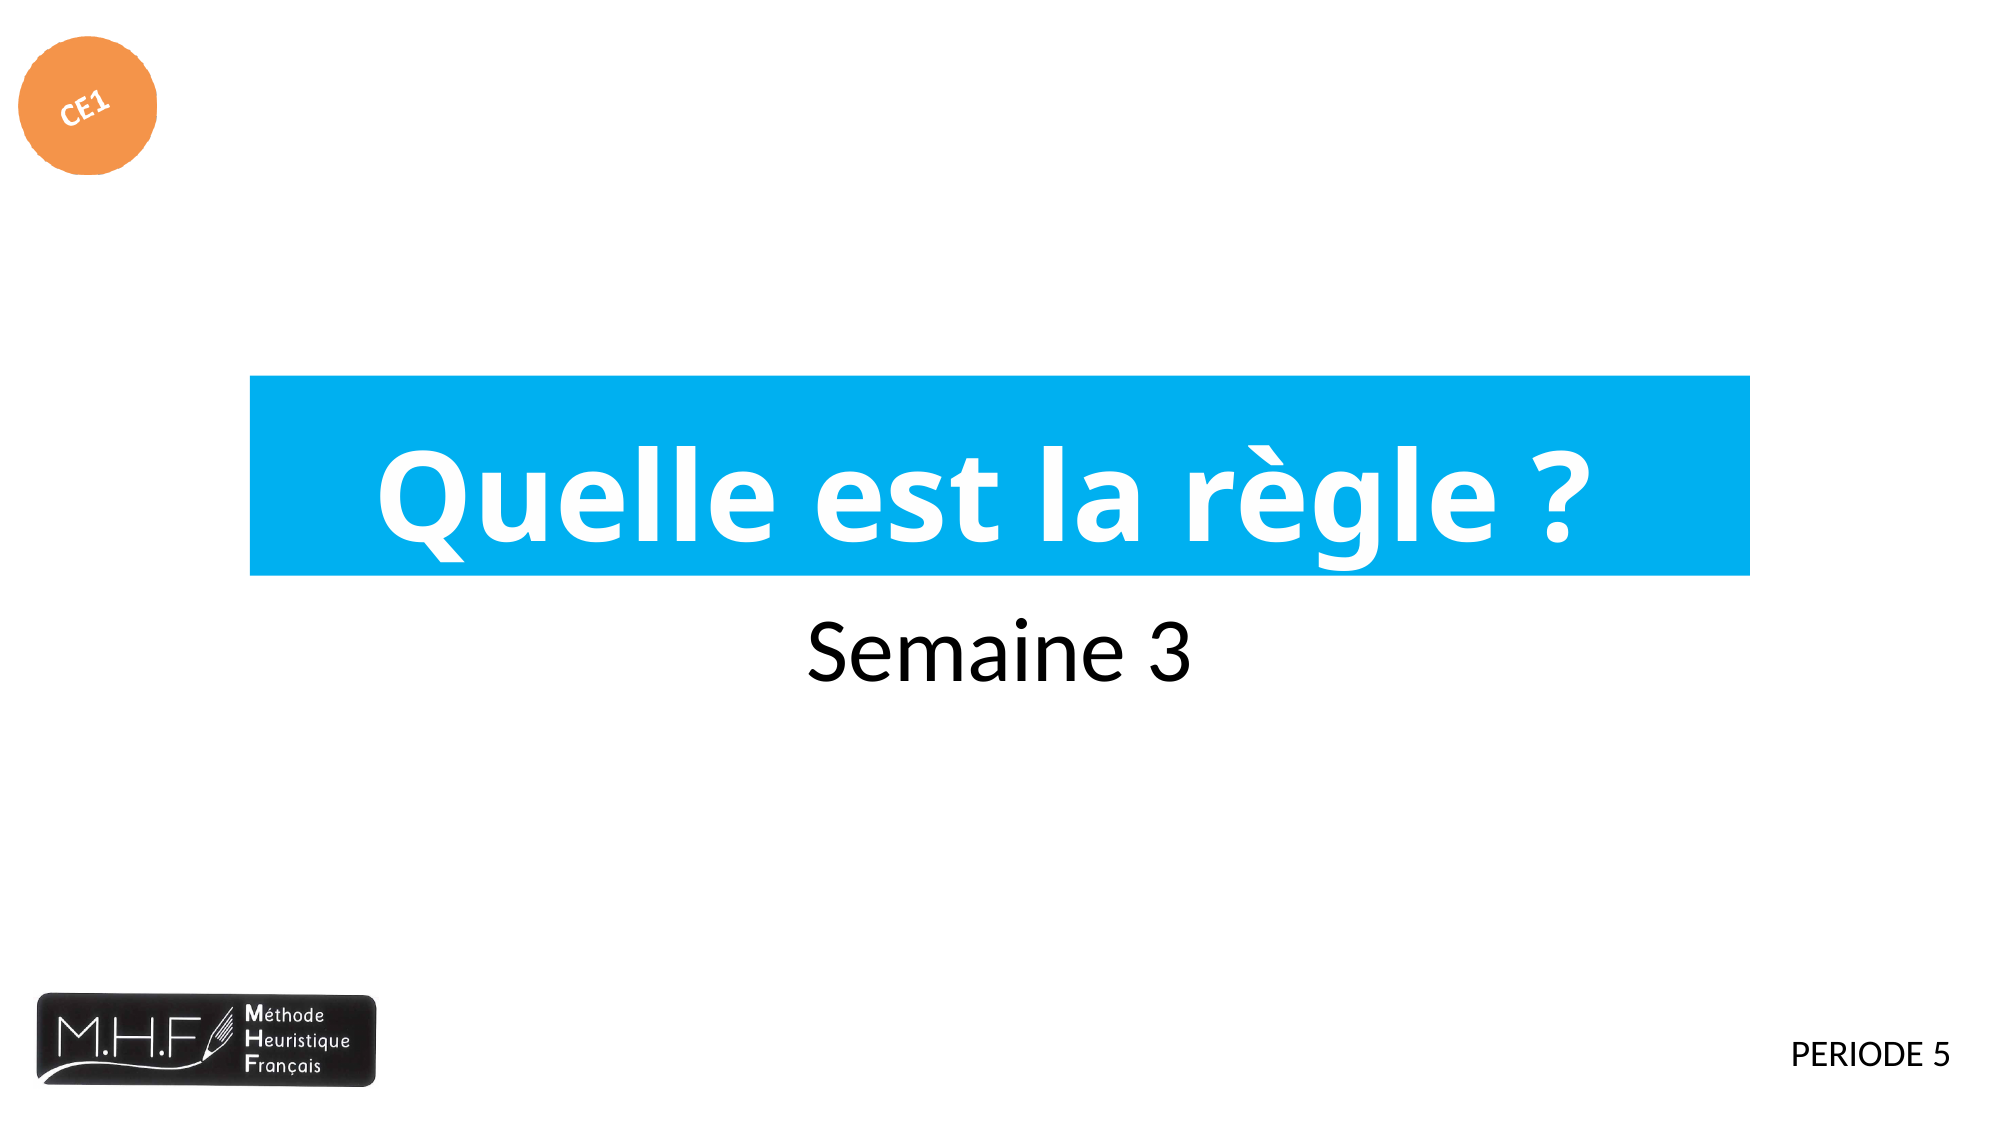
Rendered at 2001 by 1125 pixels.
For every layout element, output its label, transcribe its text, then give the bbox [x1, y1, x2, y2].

title Quelle est la règle ? [249, 375, 1750, 576]
picture [33, 990, 379, 1089]
subtitle Semaine 3 [249, 595, 1750, 867]
picture [18, 36, 157, 175]
text_box PERIODE 5 [1362, 1021, 1967, 1082]
